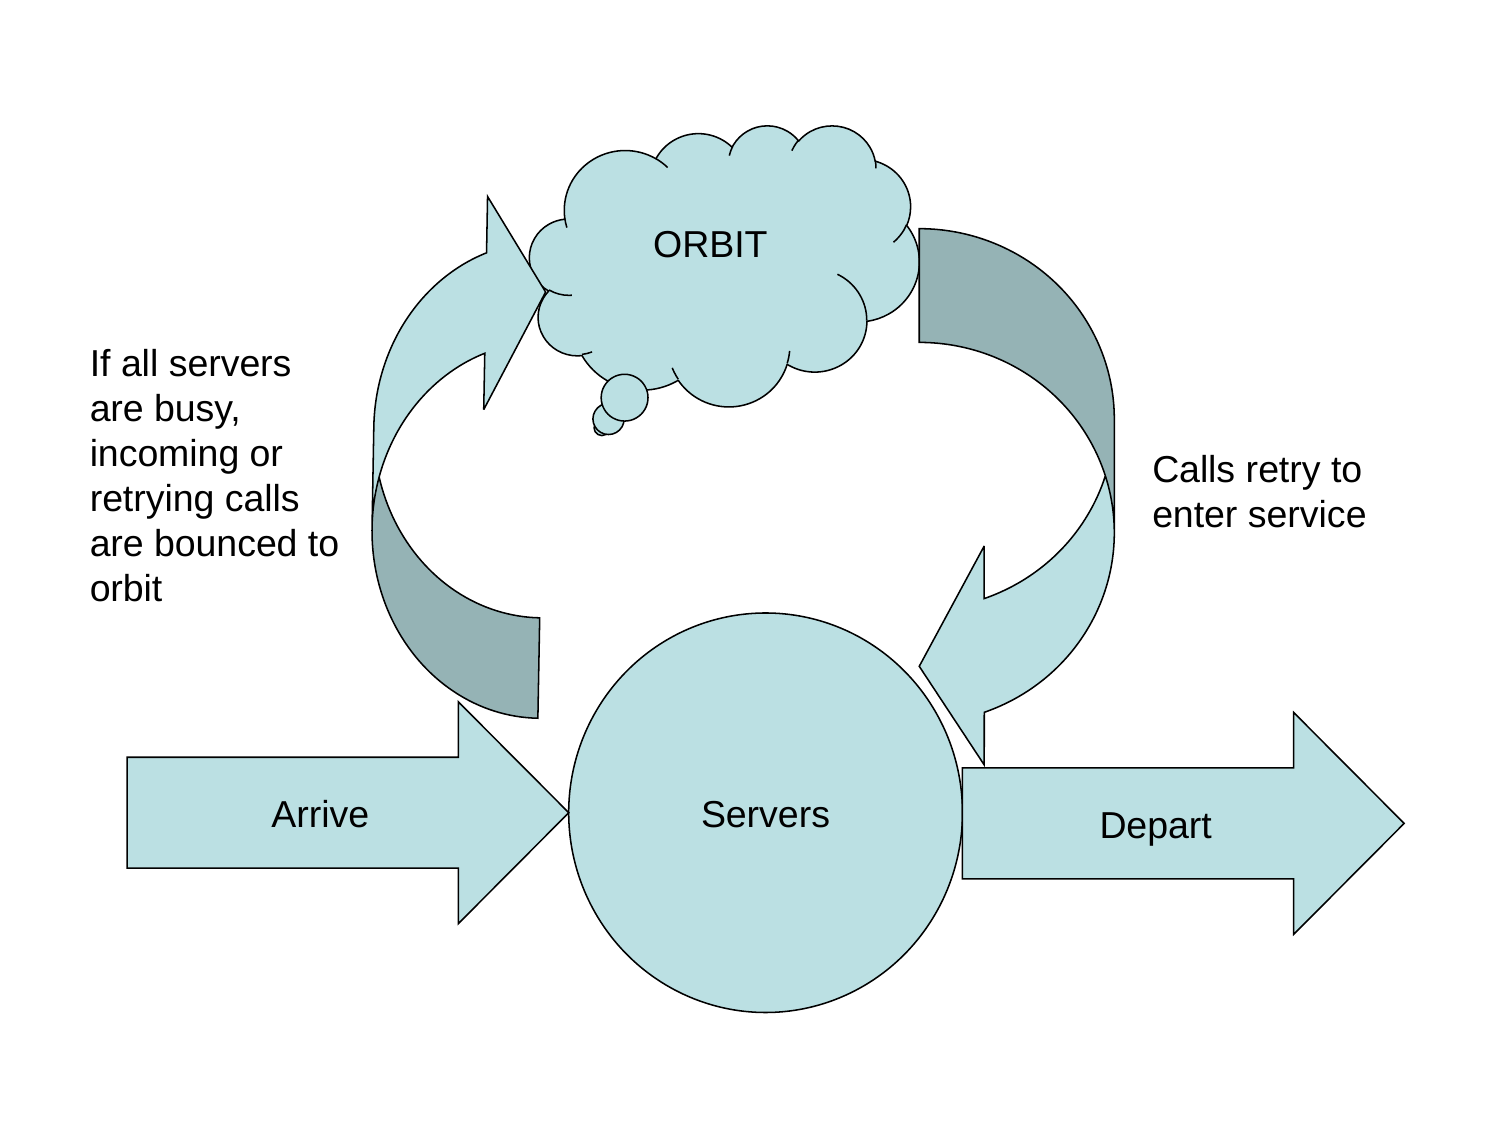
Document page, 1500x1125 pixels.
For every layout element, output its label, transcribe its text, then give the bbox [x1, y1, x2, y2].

text_box If all servers are busy, incoming or retrying calls are bounced to orbit [75, 331, 361, 617]
text_box [919, 228, 1115, 765]
text_box Calls retry to enter service [1137, 437, 1424, 543]
text_box Depart [962, 712, 1405, 935]
text_box ORBIT [529, 125, 919, 436]
text_box Servers [568, 612, 962, 1013]
text_box Arrive [127, 701, 569, 924]
text_box [372, 196, 546, 719]
